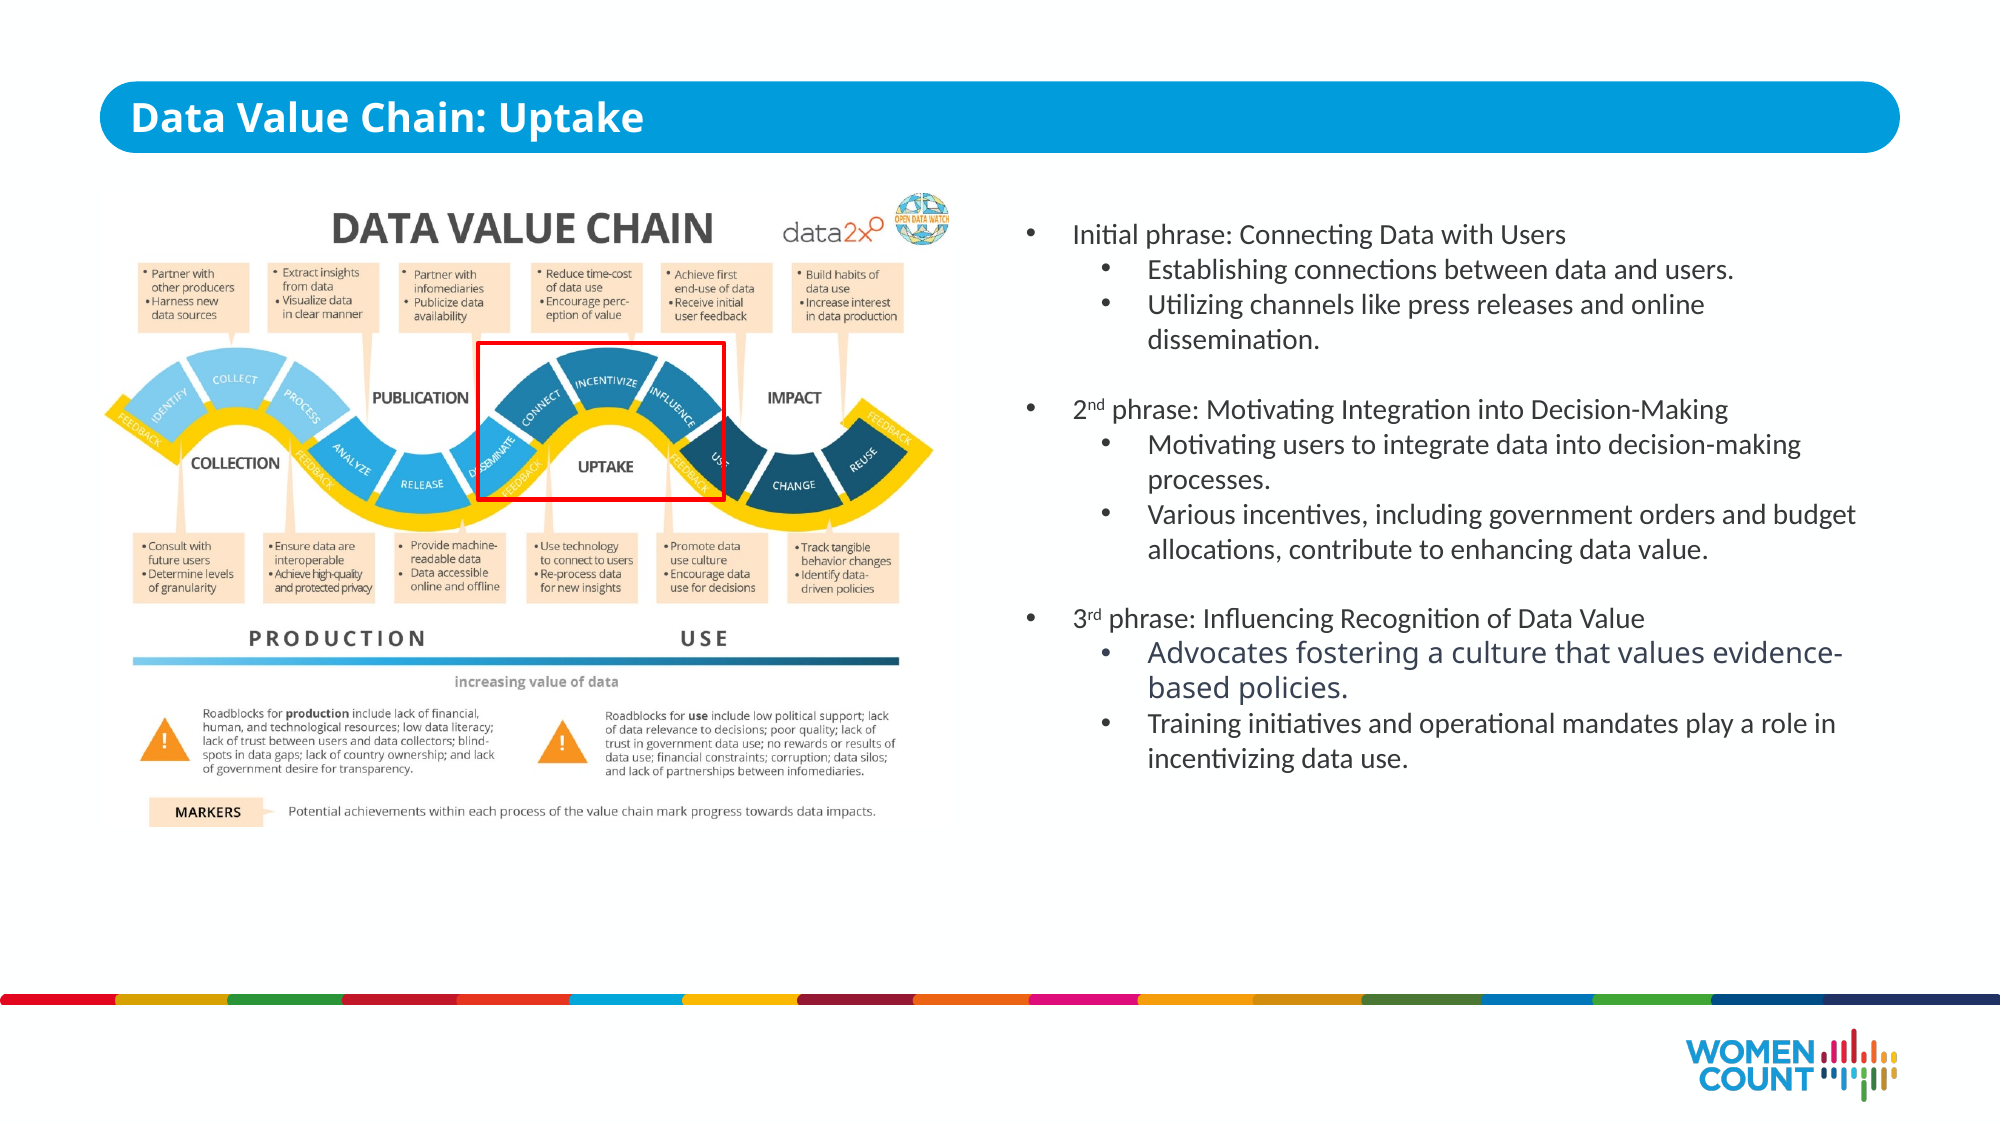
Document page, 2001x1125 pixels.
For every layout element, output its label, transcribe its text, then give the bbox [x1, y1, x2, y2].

text_box Initial phrase: Connecting Data with Users Establishing connections between data and users. Utilizing channels like press releases and online dissemination. 2nd phrase: Motivating Integration into Decision-Making Motivating users to integrate data into decision-making processes. Various incentives, including government orders and budget allocations, contribute to enhancing data value. 3rd phrase: Influencing Recognition of Data Value Advocates fostering a culture that values evidence-based policies. Training initiatives and operational mandates play a role in incentivizing data use. [1011, 207, 1883, 782]
picture [104, 192, 949, 827]
list Data Value Chain: Uptake [130, 92, 1872, 142]
